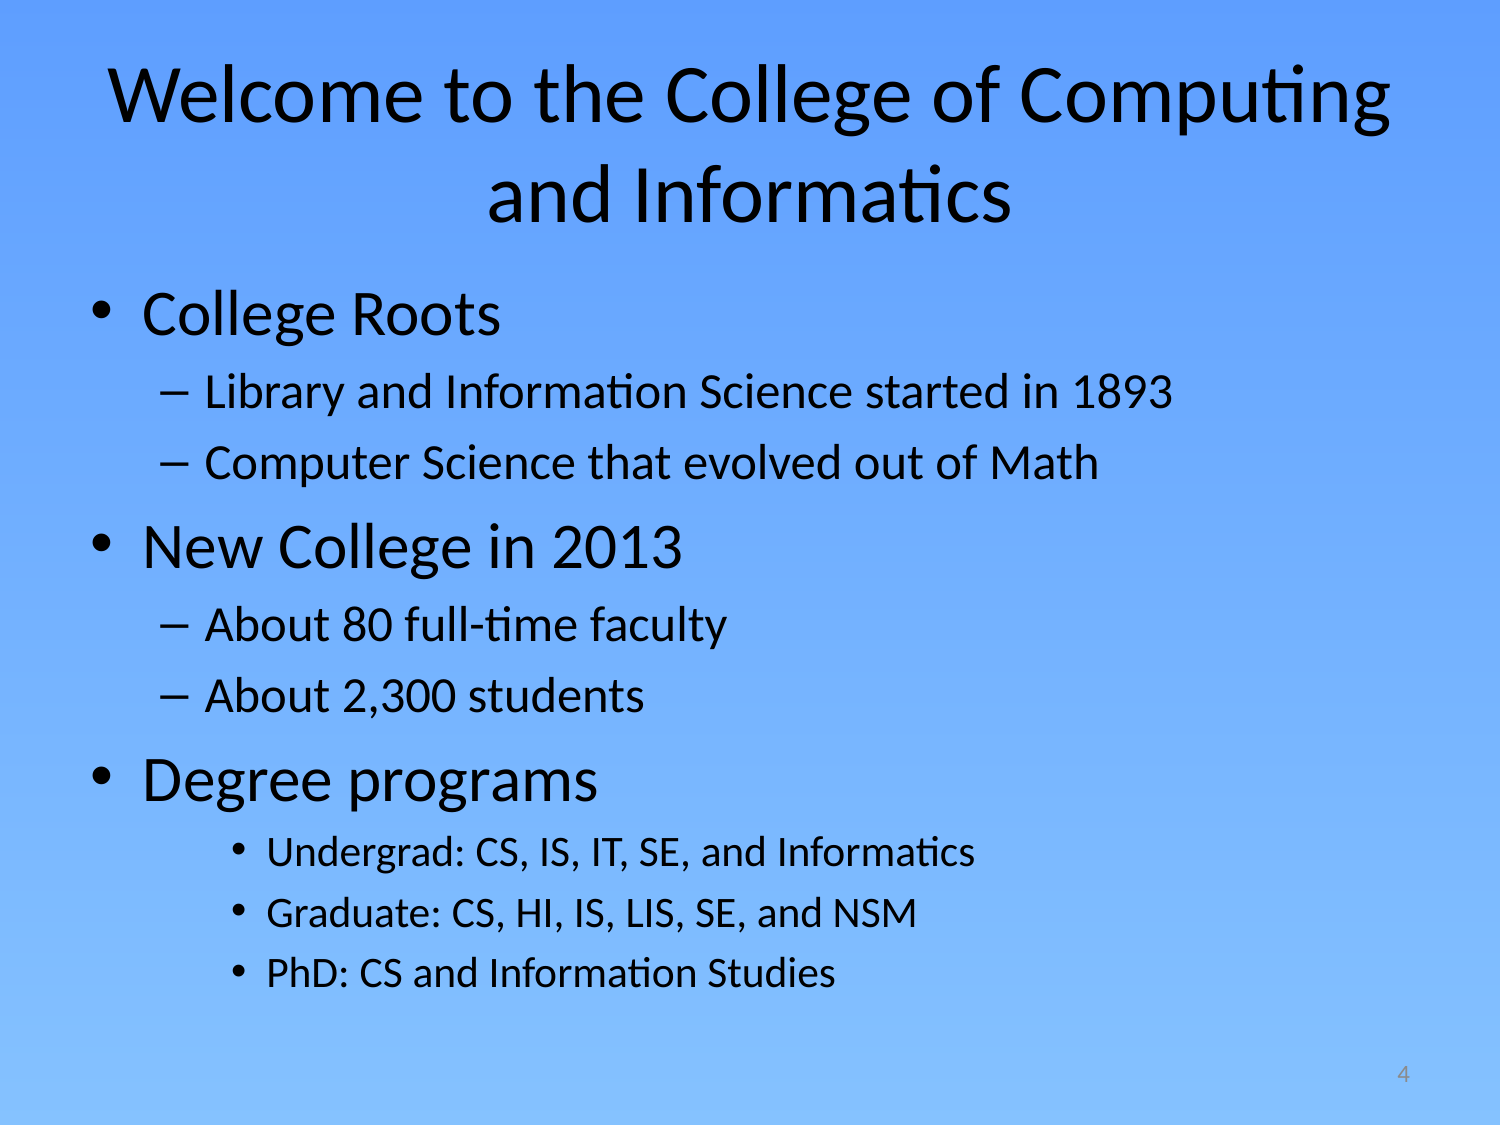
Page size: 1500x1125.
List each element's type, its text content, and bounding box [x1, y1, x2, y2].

list College Roots Library and Information Science started in 1893 Computer Science that evolved out of Math New College in 2013 About 80 full-time faculty About 2,300 students Degree programs Undergrad: CS, IS, IT, SE, and Informatics Graduate: CS, HI, IS, LIS, SE, and NSM PhD: CS and Information Studies [74, 262, 1426, 1006]
title Welcome to the College of Computing and Informatics [74, 44, 1426, 233]
slide_number 4 [1074, 1042, 1425, 1103]
